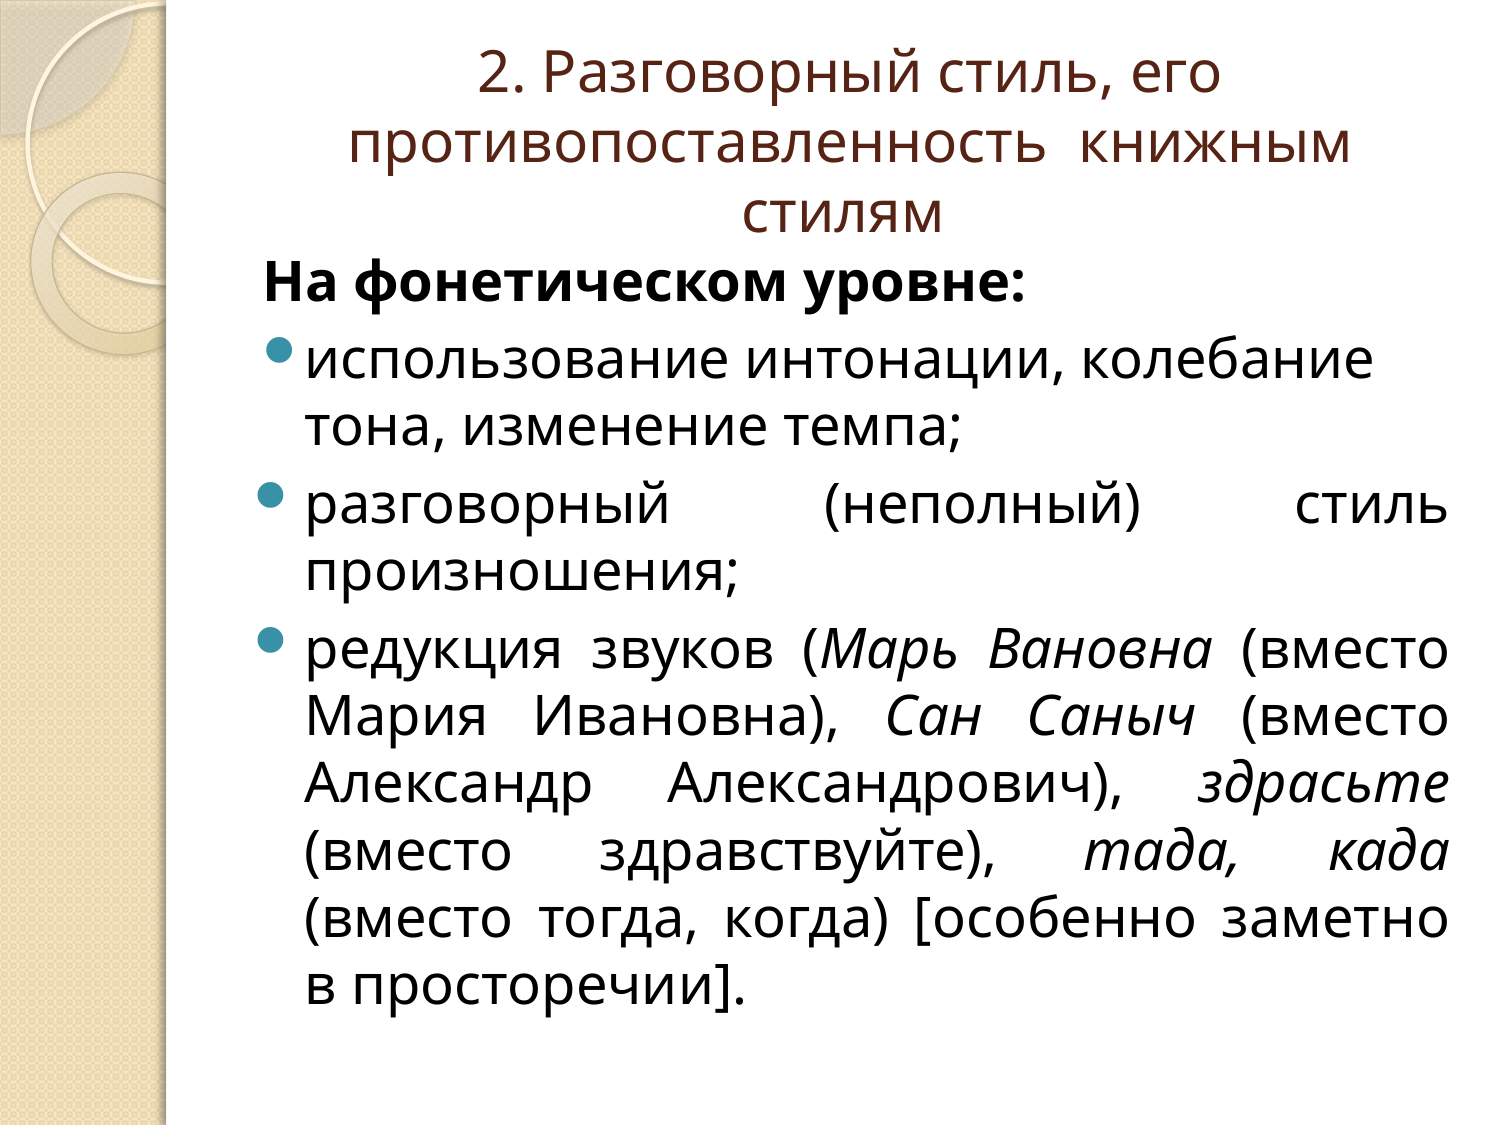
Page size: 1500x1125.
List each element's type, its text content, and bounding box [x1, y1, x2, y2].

title 2. Разговорный стиль, его противопоставленность книжным стилям [235, 45, 1466, 233]
list На фонетическом уровне: использование интонации, колебание тона, изменение темпа; разговорный (неполный) стиль произношения; редукция звуков (Марь Вановна (вместо Мария Ивановна), Сан Саныч (вместо Александр Александрович), здрасьте (вместо здравствуйте), тада, када (вместо тогда, когда) [особенно заметно в просторечии]. [235, 237, 1466, 1025]
